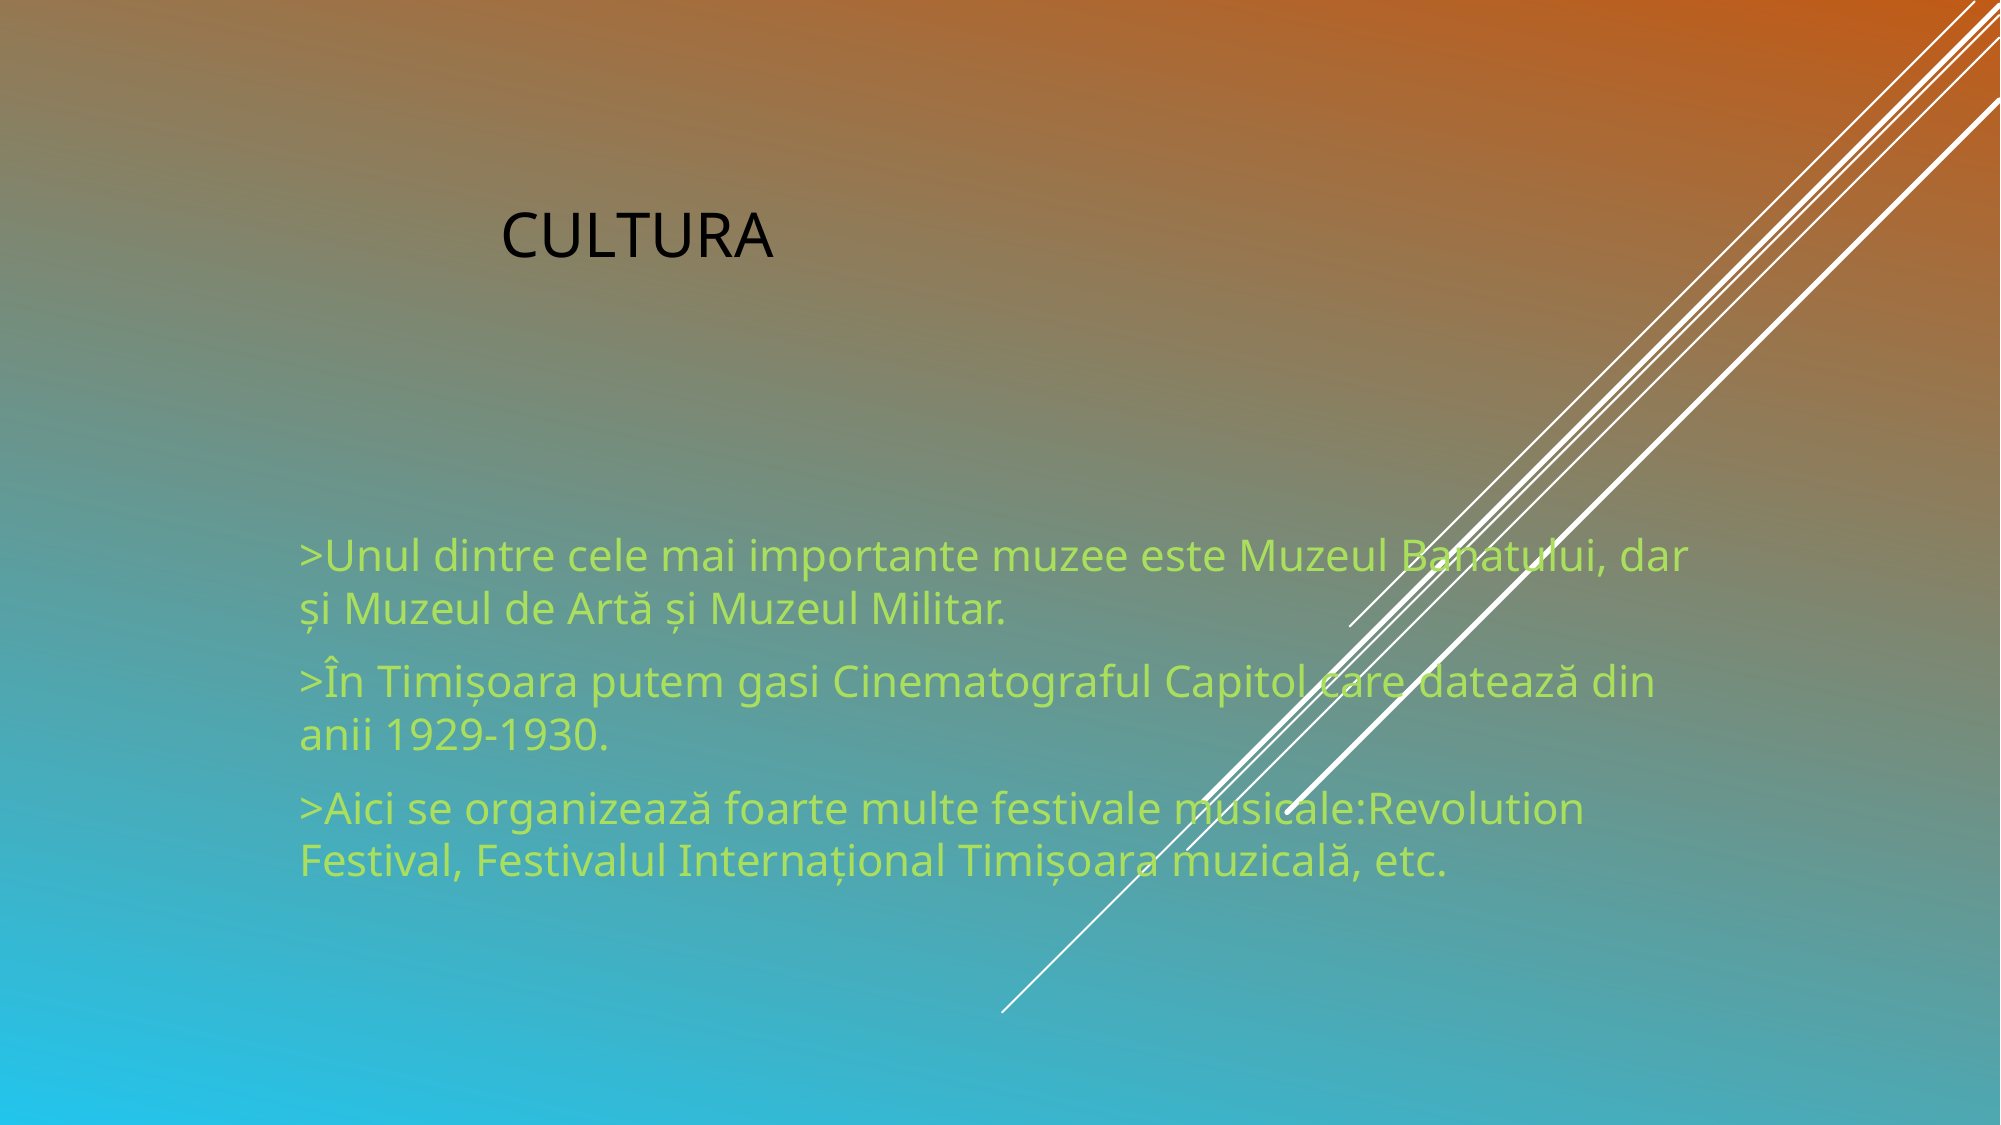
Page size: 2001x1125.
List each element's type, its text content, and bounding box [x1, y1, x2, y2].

subtitle >Unul dintre cele mai importante muzee este Muzeul Banatului, dar și Muzeul de Artă și Muzeul Militar. >În Timișoara putem gasi Cinematograful Capitol care datează din anii 1929-1930. >Aici se organizează foarte multe festivale musicale:Revolution Festival, Festivalul Internațional Timișoara muzicală, etc. [284, 520, 1708, 950]
title cultura [112, 112, 1163, 352]
